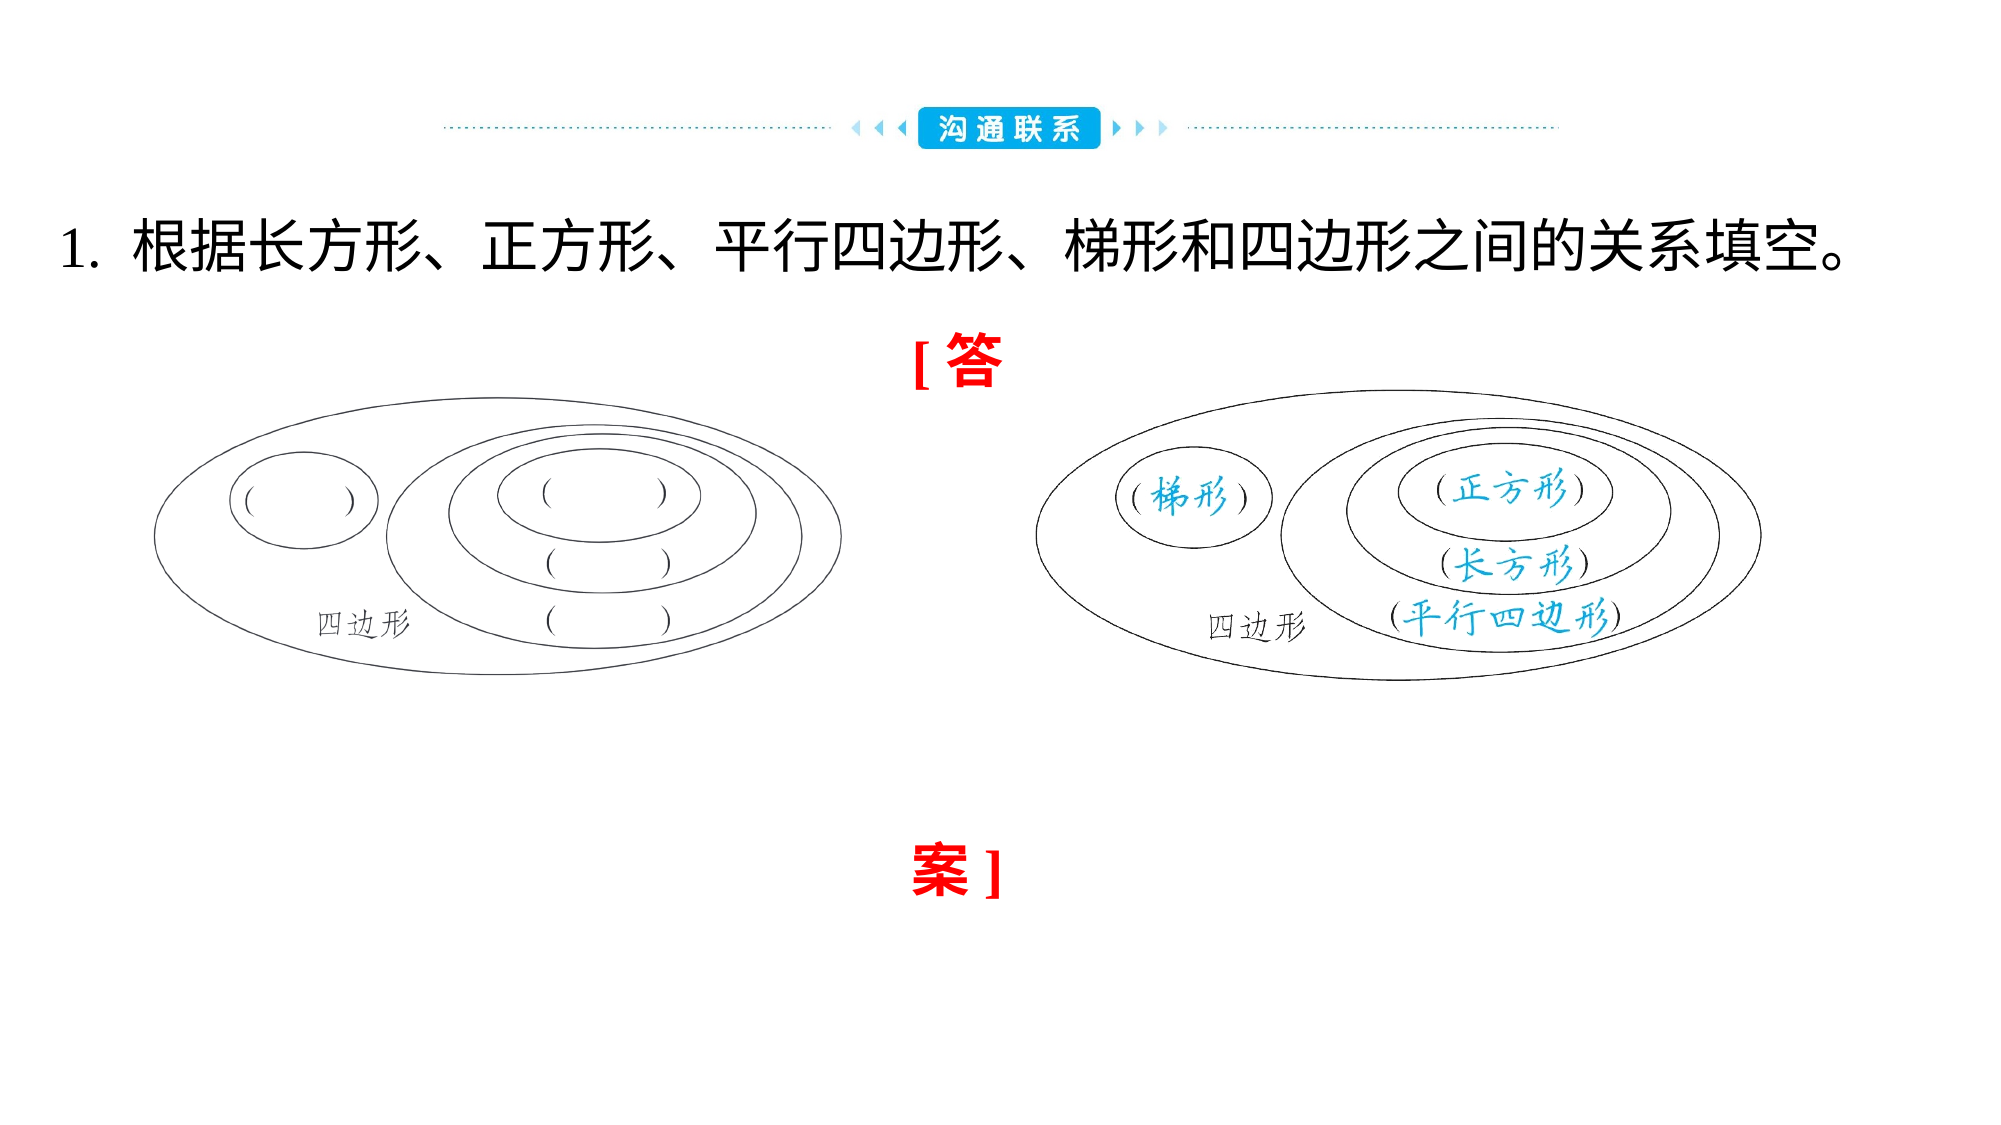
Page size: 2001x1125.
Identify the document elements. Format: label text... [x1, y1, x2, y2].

picture [148, 386, 849, 683]
text_box [答案] [911, 289, 1088, 782]
picture [440, 104, 1559, 151]
text_box 1. 根据长方形、正方形、平行四边形、梯形和四边形之间的关系填空。 [58, 173, 1943, 267]
picture [1032, 386, 1764, 683]
